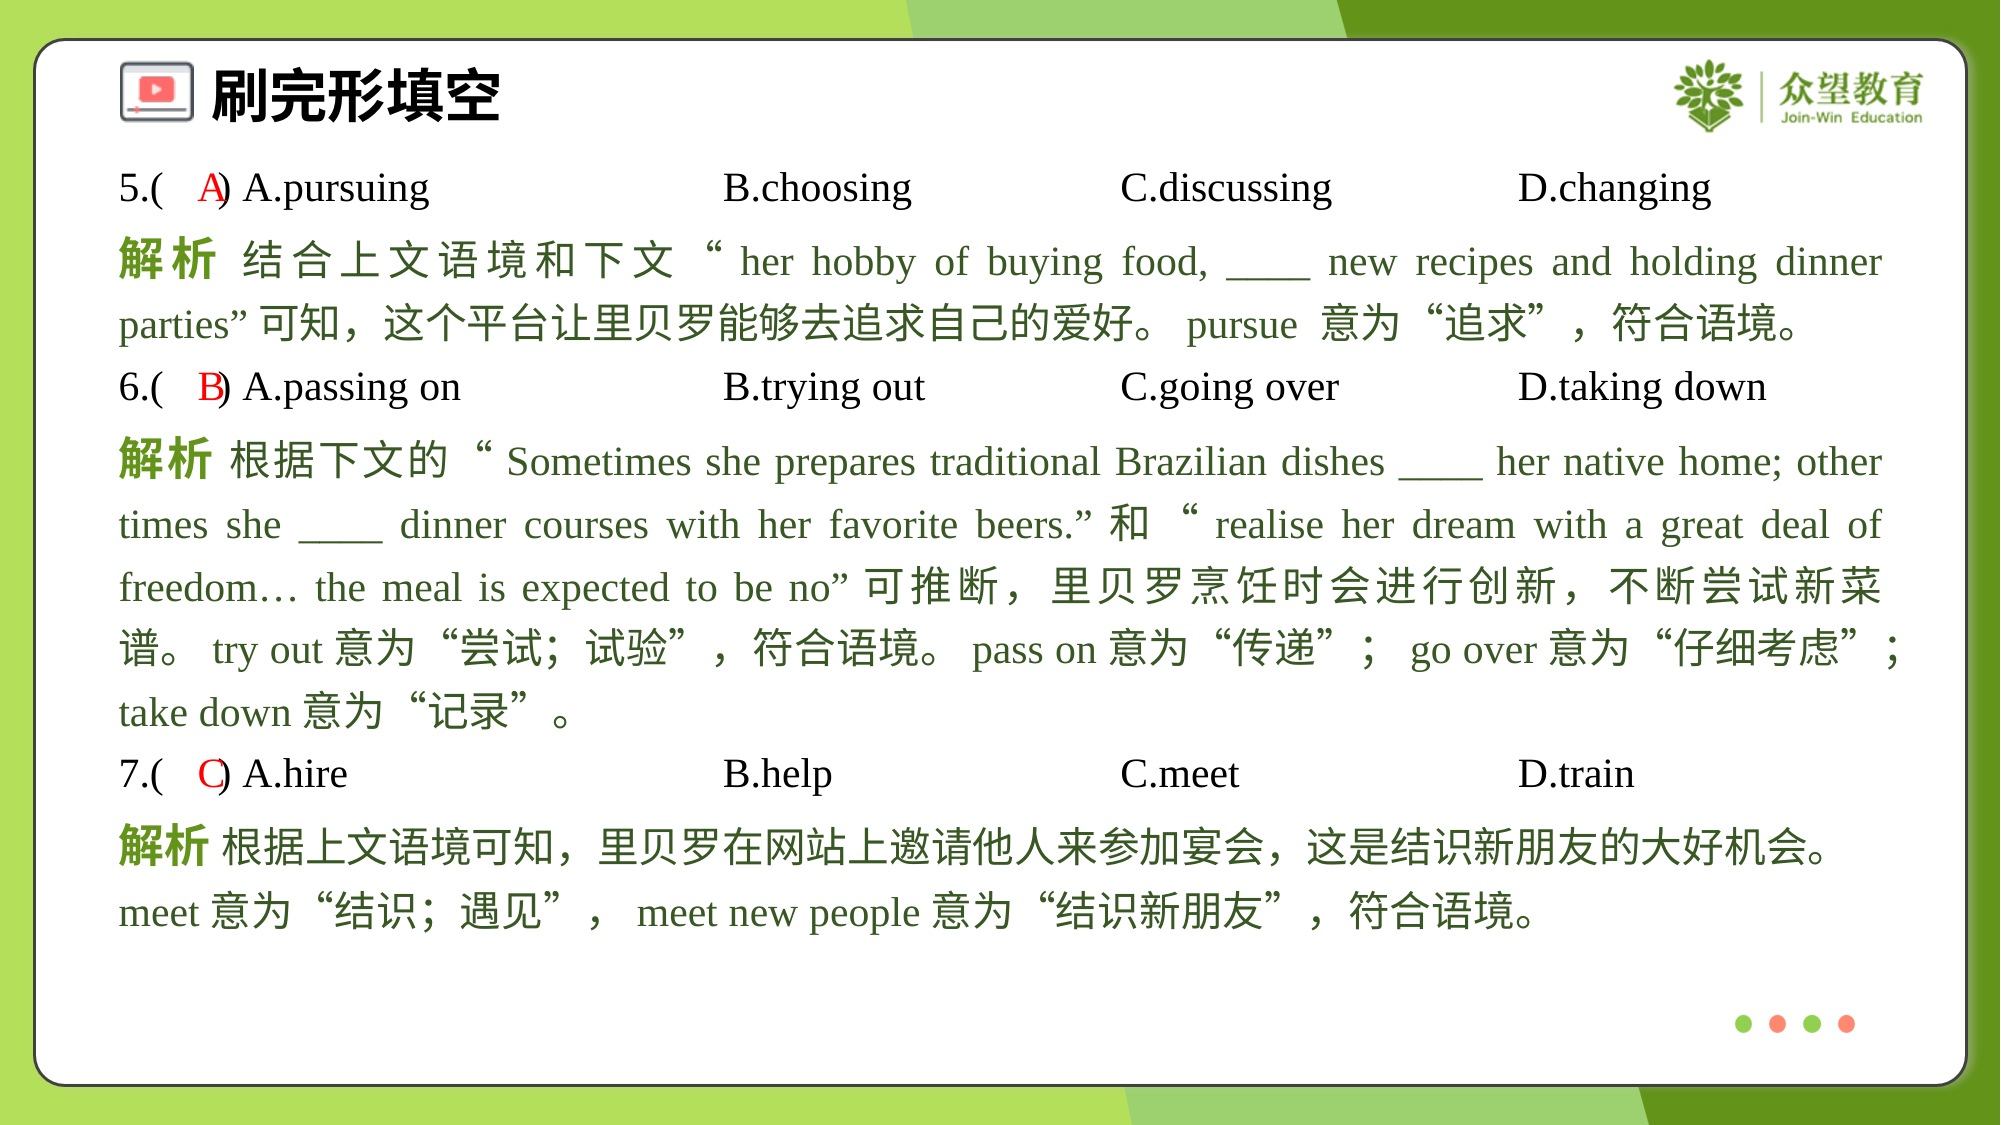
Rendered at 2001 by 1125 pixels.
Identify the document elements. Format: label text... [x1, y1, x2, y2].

text_box 解析 结合上文语境和下文“her hobby of buying food, ____ new recipes and holding dinner parties”可知，这个平台让里贝罗能够去追求自己的爱好。pursue 意为“追求”，符合语境。 [118, 215, 1883, 342]
text_box 7.( ) A.hire B.help C.meet D.train [231, 733, 1883, 791]
text_box 6.( ) A.passing on B.trying out C.going over D.taking down [231, 346, 1883, 404]
text_box 解析 根据上文语境可知，里贝罗在网站上邀请他人来参加宴会，这是结识新朋友的大好机会。meet意为“结识；遇见”，meet new people意为“结识新朋友”，符合语境。 [118, 803, 1883, 929]
text_box C [192, 733, 231, 792]
text_box B [192, 346, 231, 404]
text_box 解析 根据下文的“Sometimes she prepares traditional Brazilian dishes ____ her native home; other times she ____ dinner courses with her favorite beers.”和“realise her dream with a great deal of freedom… the meal is expected to be no”可推断，里贝罗烹饪时会进行创新，不断尝试新菜谱。try out意为“尝试；试验”，符合语境。pass on意为“传递”；go over意为“仔细考虑”；take down意为“记录”。 [118, 415, 1883, 730]
text_box 5.( ) A.pursuing B.choosing C.discussing D.changing [233, 146, 1883, 204]
text_box A [192, 146, 233, 205]
text_box 6.( ) A.passing on B.trying out C.going over D.taking down [118, 346, 192, 404]
text_box 7.( ) A.hire B.help C.meet D.train [118, 733, 192, 791]
picture [0, 0, 2000, 1125]
text_box 5.( ) A.pursuing B.choosing C.discussing D.changing [118, 146, 192, 204]
